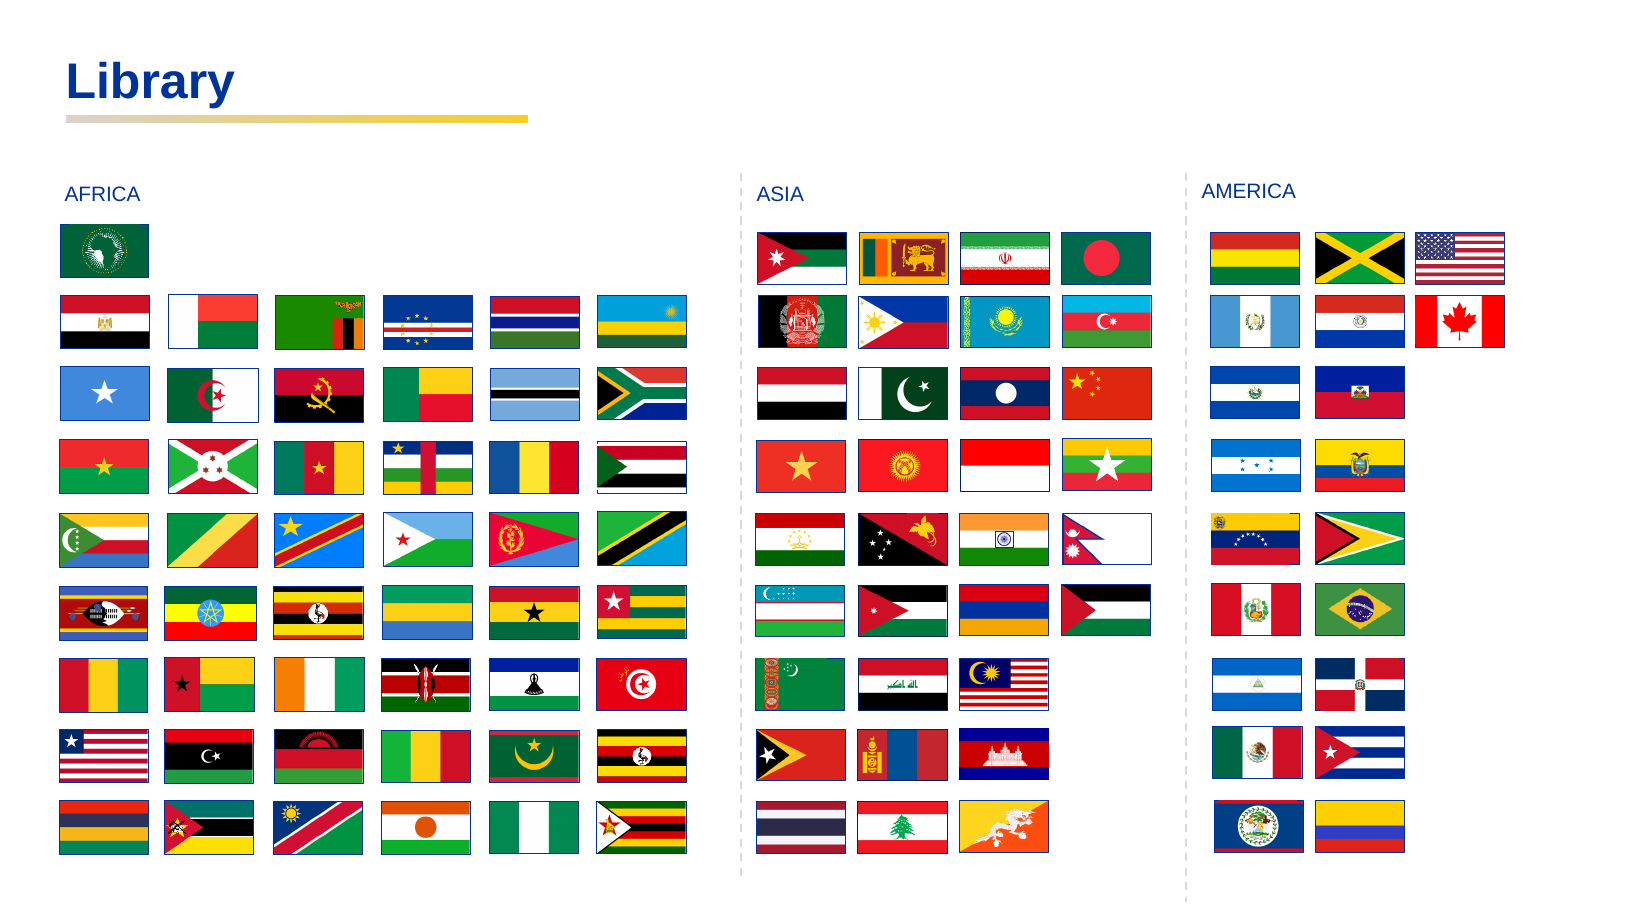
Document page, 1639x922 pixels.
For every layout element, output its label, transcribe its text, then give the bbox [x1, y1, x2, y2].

picture [1062, 367, 1151, 419]
picture [164, 657, 255, 711]
picture [164, 586, 257, 641]
picture [164, 800, 253, 855]
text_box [859, 232, 949, 284]
picture [597, 729, 686, 782]
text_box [1211, 513, 1300, 565]
picture [1211, 583, 1301, 636]
picture [1211, 439, 1301, 491]
picture [1212, 726, 1302, 779]
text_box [755, 658, 844, 710]
picture [597, 367, 686, 420]
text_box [59, 224, 149, 278]
picture [596, 801, 686, 854]
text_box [756, 440, 846, 492]
picture [596, 658, 686, 711]
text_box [597, 440, 686, 493]
picture [380, 730, 470, 783]
picture [274, 513, 364, 567]
picture [1315, 295, 1405, 347]
picture [489, 441, 579, 494]
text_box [1315, 366, 1405, 418]
picture [490, 296, 579, 349]
picture [756, 729, 846, 781]
picture [1210, 366, 1300, 418]
picture [381, 800, 470, 855]
picture [989, 306, 1023, 336]
picture [59, 513, 149, 567]
picture [1210, 295, 1300, 347]
picture [858, 296, 948, 349]
picture [755, 585, 845, 637]
picture [489, 512, 579, 566]
text_box ASIA [742, 173, 905, 213]
picture [858, 584, 947, 636]
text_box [1315, 439, 1405, 491]
picture [1415, 232, 1505, 284]
picture [383, 295, 473, 350]
picture [597, 585, 686, 639]
picture [383, 512, 473, 566]
picture [959, 584, 1048, 636]
picture [1061, 584, 1150, 636]
picture [59, 366, 149, 420]
text_box Library [50, 48, 713, 116]
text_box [597, 295, 686, 348]
picture [167, 513, 258, 567]
picture [1062, 313, 1151, 348]
picture [380, 658, 470, 711]
picture [168, 294, 258, 348]
picture [383, 440, 473, 495]
picture [959, 658, 1048, 710]
picture [757, 232, 847, 284]
picture [1315, 726, 1405, 779]
picture [1061, 232, 1151, 284]
text_box [65, 114, 529, 124]
picture [1315, 800, 1405, 852]
picture [1315, 512, 1405, 565]
picture [59, 439, 149, 493]
picture [274, 440, 364, 495]
picture [59, 800, 149, 854]
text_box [857, 658, 947, 710]
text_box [1062, 438, 1152, 491]
picture [858, 367, 948, 419]
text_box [1213, 800, 1303, 852]
picture [273, 729, 363, 784]
picture [489, 658, 579, 711]
picture [756, 801, 846, 854]
picture [489, 730, 579, 783]
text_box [1062, 513, 1152, 565]
picture [60, 295, 149, 349]
picture [488, 801, 578, 854]
picture [1415, 295, 1504, 347]
picture [167, 368, 258, 422]
picture [59, 729, 148, 783]
picture [59, 586, 148, 641]
picture [963, 296, 970, 348]
picture [1315, 232, 1405, 284]
picture [757, 367, 847, 419]
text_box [857, 729, 947, 781]
picture [274, 368, 364, 422]
picture [168, 439, 257, 493]
picture [959, 728, 1049, 780]
picture [1210, 232, 1300, 285]
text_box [857, 801, 947, 853]
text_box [865, 528, 895, 565]
picture [597, 511, 686, 565]
text_box AFRICA [49, 173, 213, 213]
picture [755, 513, 844, 565]
text_box AMERICA [1186, 170, 1350, 211]
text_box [960, 367, 1050, 419]
picture [489, 586, 579, 639]
picture [858, 439, 948, 492]
picture [273, 657, 364, 711]
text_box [959, 513, 1049, 565]
picture [959, 800, 1049, 852]
picture [1315, 658, 1405, 711]
picture [857, 513, 947, 565]
picture [382, 585, 473, 639]
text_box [757, 295, 847, 348]
picture [164, 729, 253, 783]
picture [59, 658, 147, 712]
picture [490, 368, 579, 420]
picture [960, 232, 1050, 284]
picture [383, 367, 473, 421]
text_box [1212, 658, 1302, 710]
picture [960, 439, 1050, 492]
picture [273, 800, 363, 855]
picture [1315, 583, 1405, 635]
picture [275, 295, 364, 350]
picture [273, 586, 363, 640]
